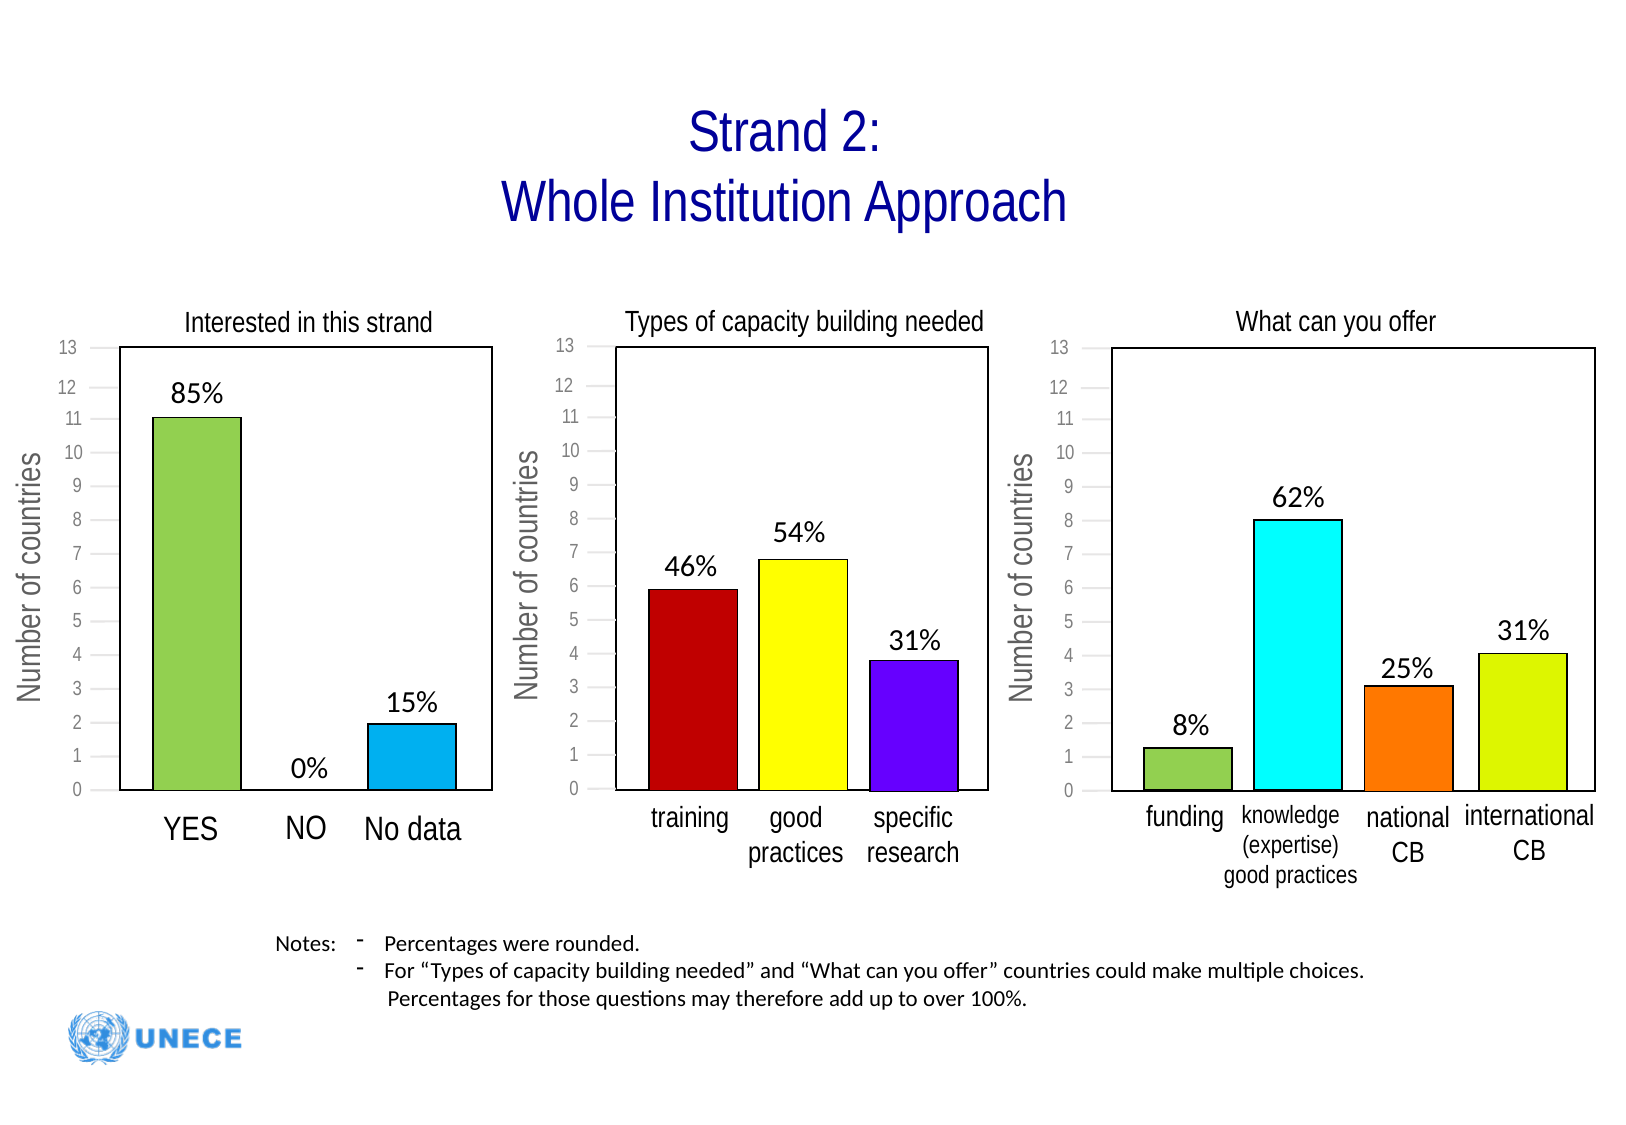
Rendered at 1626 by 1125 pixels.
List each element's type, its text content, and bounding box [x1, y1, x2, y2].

text_box Strand 2: Whole Institution Approach [194, 99, 1376, 228]
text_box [0, 294, 1611, 1020]
picture [64, 1010, 244, 1066]
